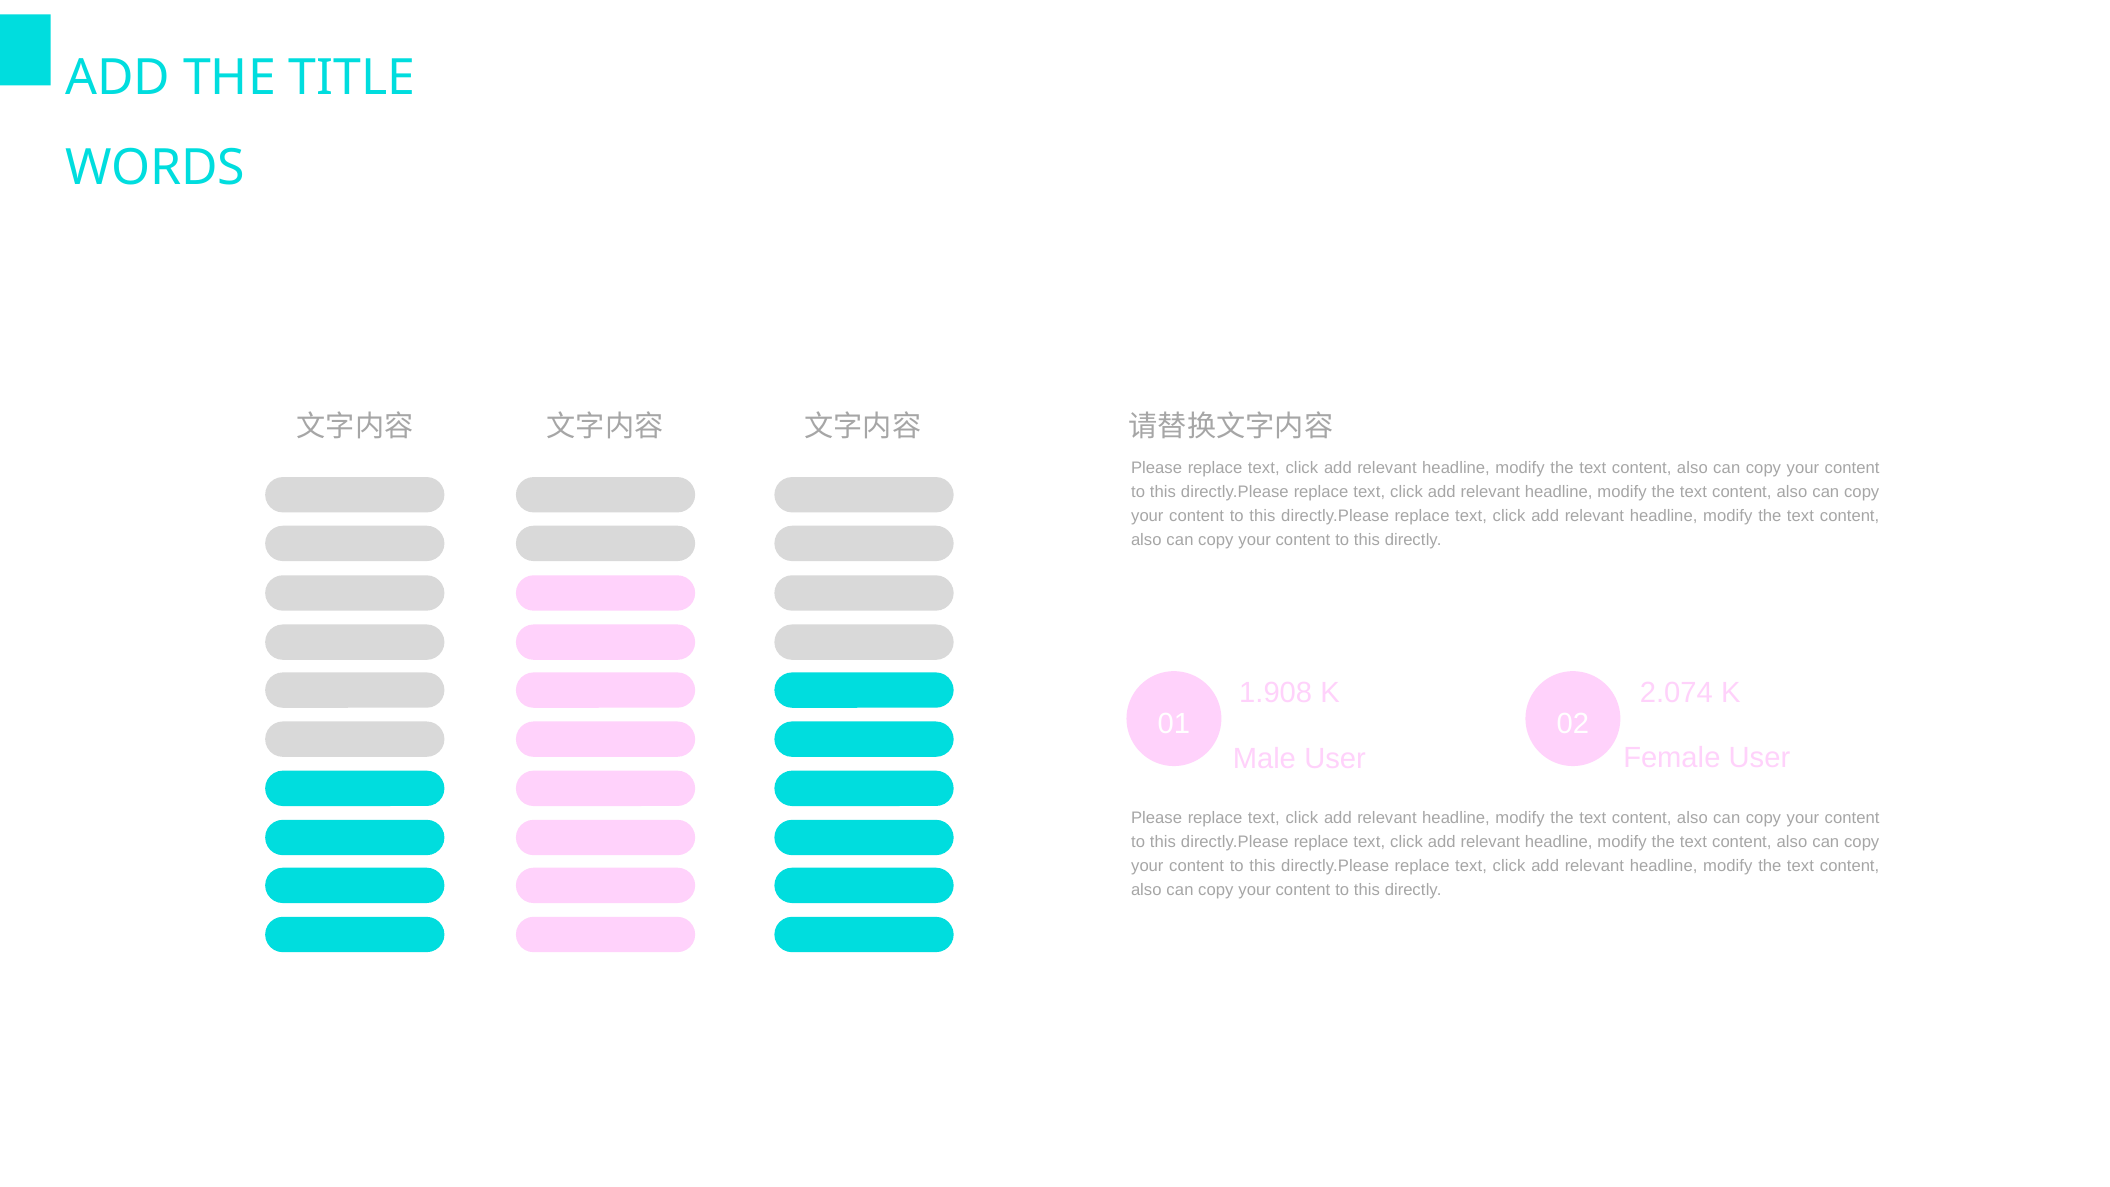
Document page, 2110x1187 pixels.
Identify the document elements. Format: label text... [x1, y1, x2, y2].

text_box [773, 525, 955, 562]
text_box [773, 671, 955, 709]
text_box [773, 819, 955, 856]
text_box [773, 720, 955, 758]
text_box [515, 720, 696, 758]
text_box [515, 819, 696, 856]
text_box Please replace text, click add relevant headline, modify the text content, also can copy your content to this directly.Please replace text, click add relevant headline, modify the text content, also can copy your content to this directly.Please replace text, click add relevant headline, modify the text content, also can copy your content to this directly. [1130, 803, 1881, 899]
text_box [515, 476, 696, 513]
text_box [264, 623, 445, 661]
text_box [264, 720, 445, 758]
text_box 文字内容 [524, 407, 687, 443]
text_box 02 [1524, 670, 1622, 768]
text_box [515, 916, 696, 953]
text_box 文字内容 [274, 407, 437, 443]
text_box [515, 623, 696, 661]
text_box [773, 867, 955, 904]
text_box [515, 671, 696, 709]
text_box [515, 574, 696, 612]
text_box [264, 819, 445, 856]
text_box Please replace text, click add relevant headline, modify the text content, also can copy your content to this directly.Please replace text, click add relevant headline, modify the text content, also can copy your content to this directly.Please replace text, click add relevant headline, modify the text content, also can copy your content to this directly. [1130, 453, 1881, 550]
text_box [773, 623, 955, 661]
text_box 01 [1125, 670, 1223, 768]
text_box [515, 770, 696, 807]
text_box [264, 525, 445, 562]
text_box [773, 476, 955, 513]
text_box 请替换文字内容 [1128, 400, 1801, 443]
text_box [515, 867, 696, 904]
text_box Male User [1232, 732, 1367, 775]
text_box [264, 867, 445, 904]
text_box [264, 671, 445, 709]
text_box ADD THE TITLE WORDS [50, 7, 583, 202]
text_box 1.908 K [1239, 666, 1341, 709]
text_box [773, 770, 955, 807]
text_box Female User [1623, 730, 1791, 773]
text_box [264, 770, 445, 807]
text_box [773, 574, 955, 612]
text_box [515, 525, 696, 562]
text_box [264, 916, 445, 953]
text_box 2.074 K [1639, 666, 1741, 709]
text_box 文字内容 [781, 407, 944, 443]
text_box [773, 916, 955, 953]
text_box [264, 574, 445, 612]
text_box [264, 476, 445, 513]
